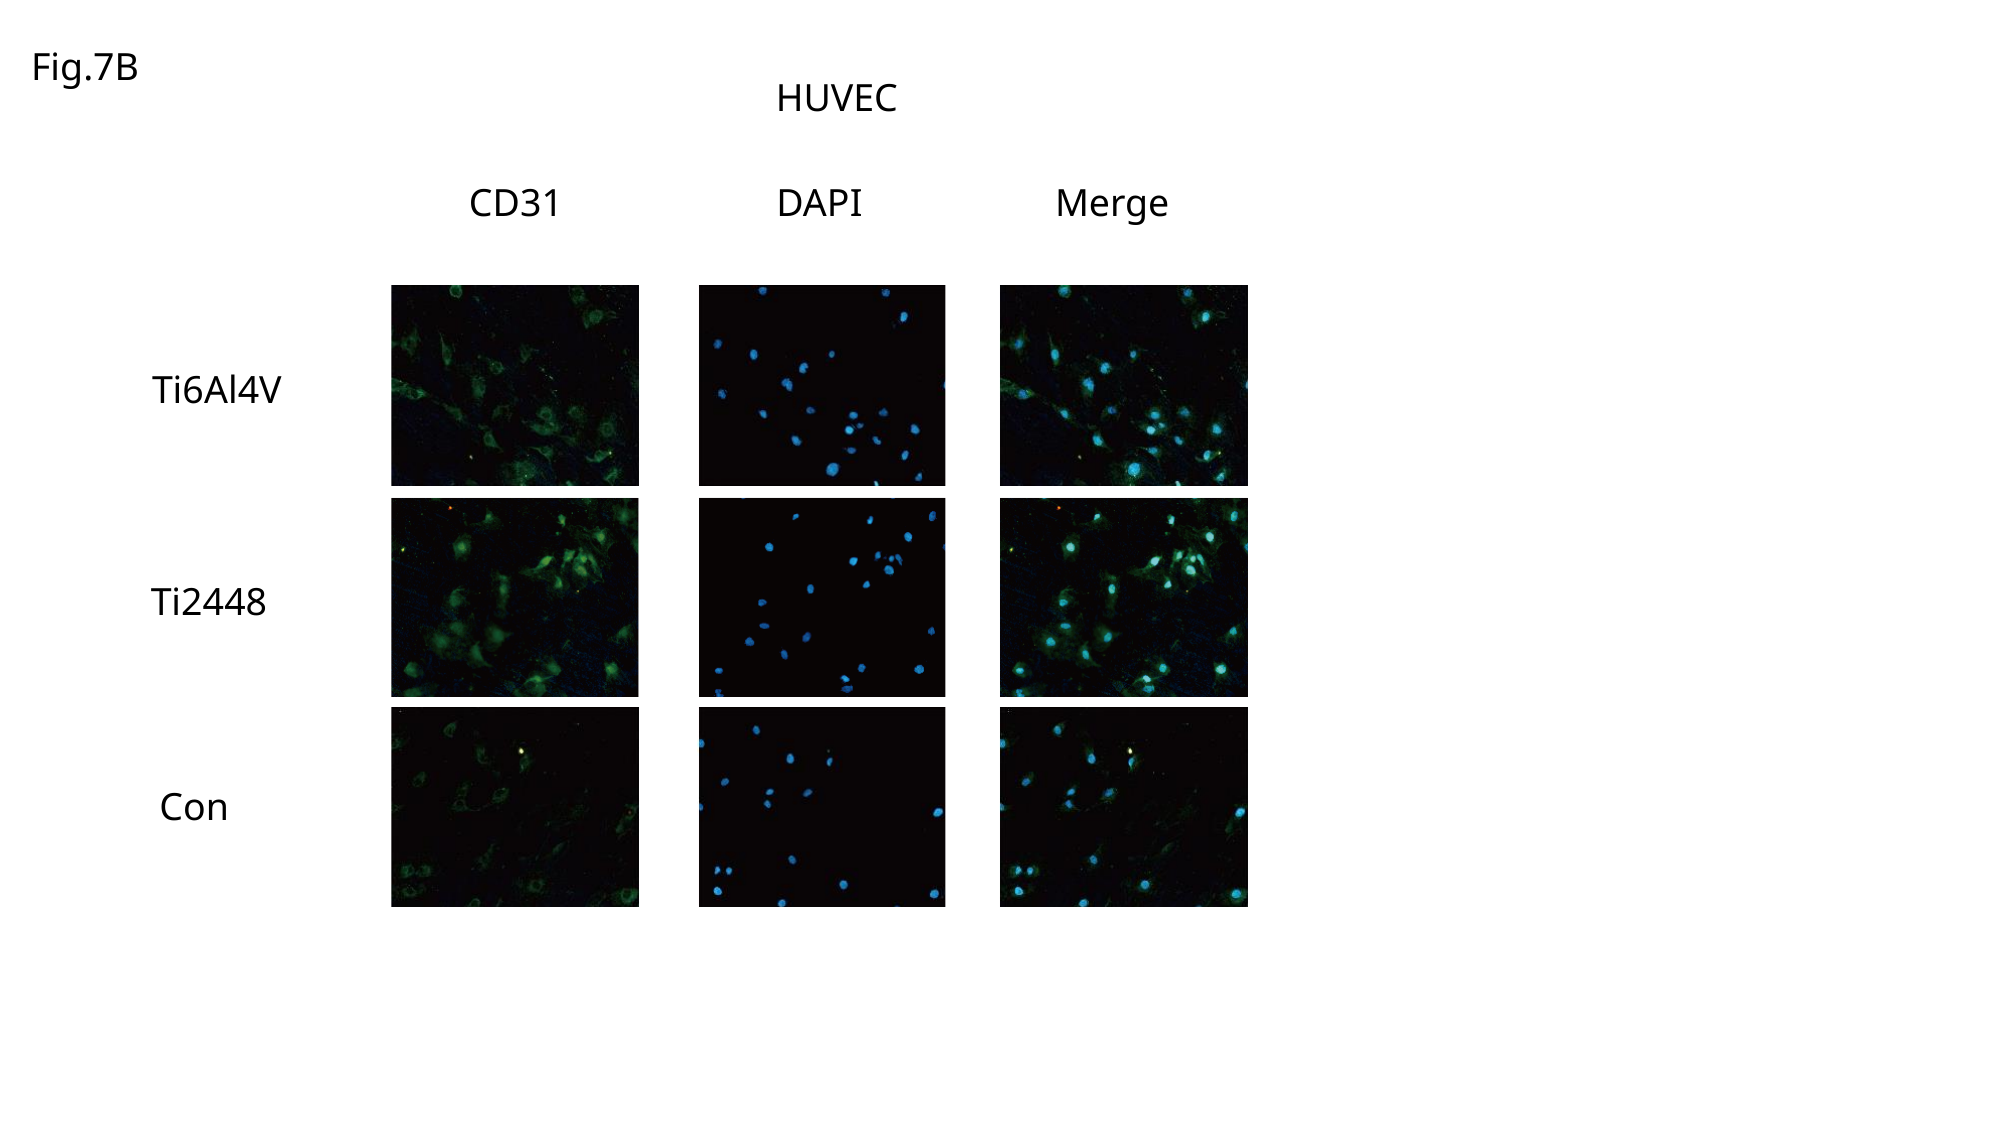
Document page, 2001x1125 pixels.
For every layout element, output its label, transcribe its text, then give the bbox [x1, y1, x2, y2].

picture [391, 497, 640, 697]
text_box CD31 [454, 171, 578, 232]
text_box Fig.7B [16, 35, 155, 96]
text_box Ti6Al4V [137, 358, 297, 419]
picture [999, 707, 1249, 908]
picture [999, 497, 1249, 697]
text_box Ti2448 [136, 570, 283, 631]
text_box DAPI [761, 171, 878, 232]
text_box HUVEC [761, 66, 913, 126]
picture [999, 285, 1249, 486]
picture [697, 707, 946, 908]
text_box Merge [1040, 171, 1185, 232]
text_box Con [144, 775, 244, 836]
picture [391, 285, 641, 486]
picture [697, 497, 946, 697]
picture [391, 707, 641, 908]
picture [697, 285, 946, 486]
